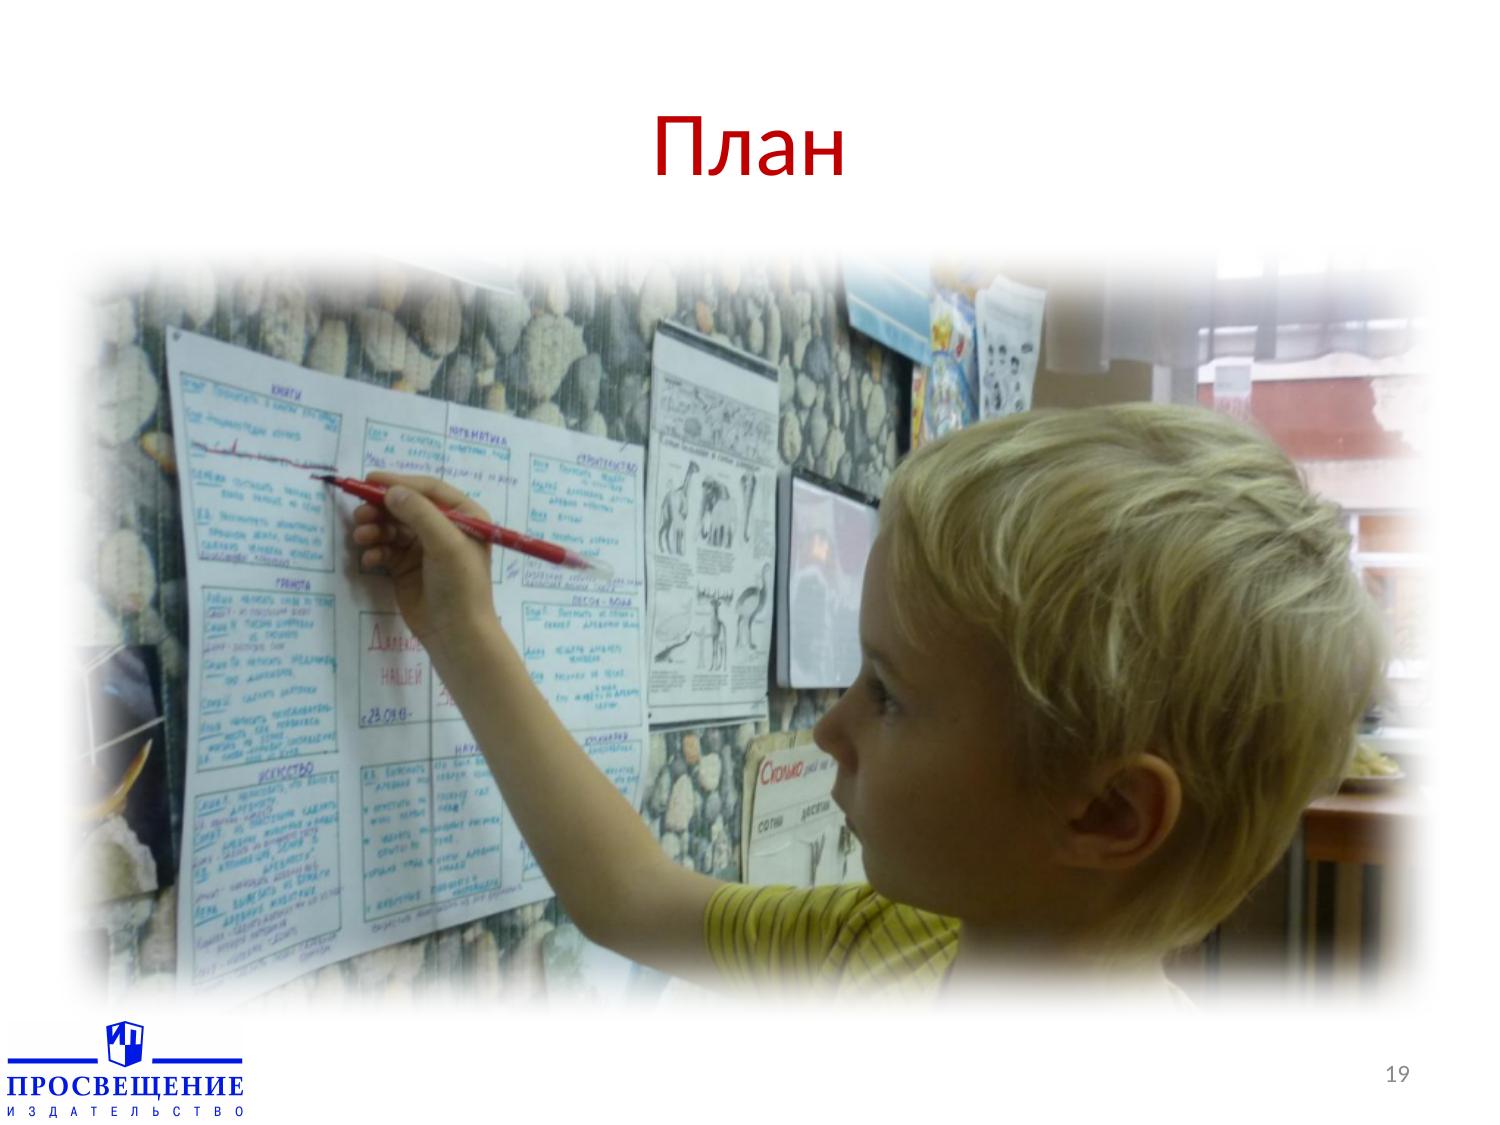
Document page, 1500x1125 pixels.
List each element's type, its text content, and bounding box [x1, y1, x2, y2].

title План [74, 44, 1426, 233]
picture [7, 243, 1444, 1118]
slide_number 19 [1074, 1042, 1425, 1103]
